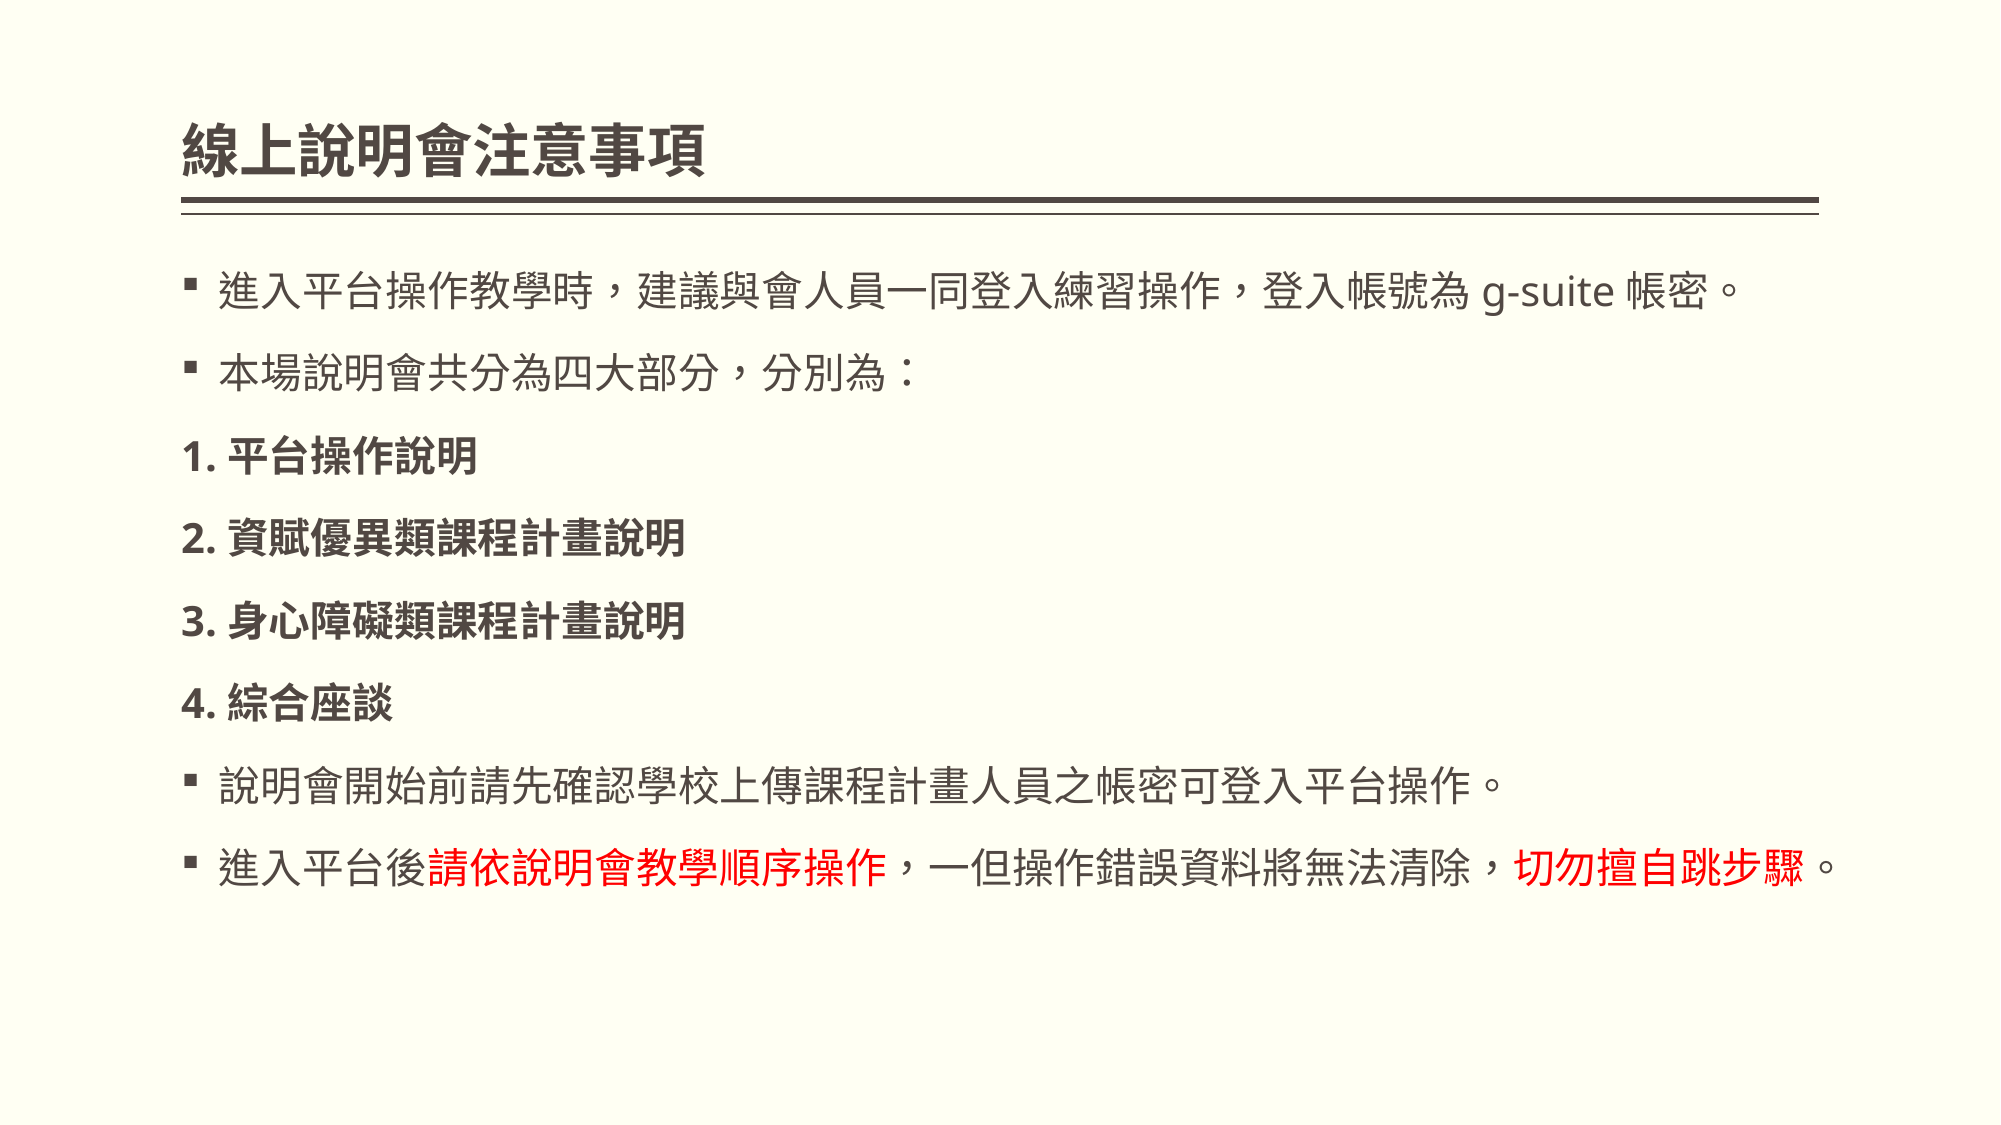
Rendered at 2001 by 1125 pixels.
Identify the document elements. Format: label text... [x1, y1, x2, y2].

title 線上說明會注意事項 [181, 12, 1819, 193]
list 進入平台操作教學時，建議與會人員一同登入練習操作，登入帳號為g-suite帳密。 本場說明會共分為四大部分，分別為： 1.平台操作說明 2.資賦優異類課程計畫說明 3.身心障礙類課程計畫說明 4.綜合座談 說明會開始前請先確認學校上傳課程計畫人員之帳密可登入平台操作。 進入平台後請依說明會教學順序操作，一但操作錯誤資料將無法清除，切勿擅自跳步驟。 [181, 262, 1932, 1013]
